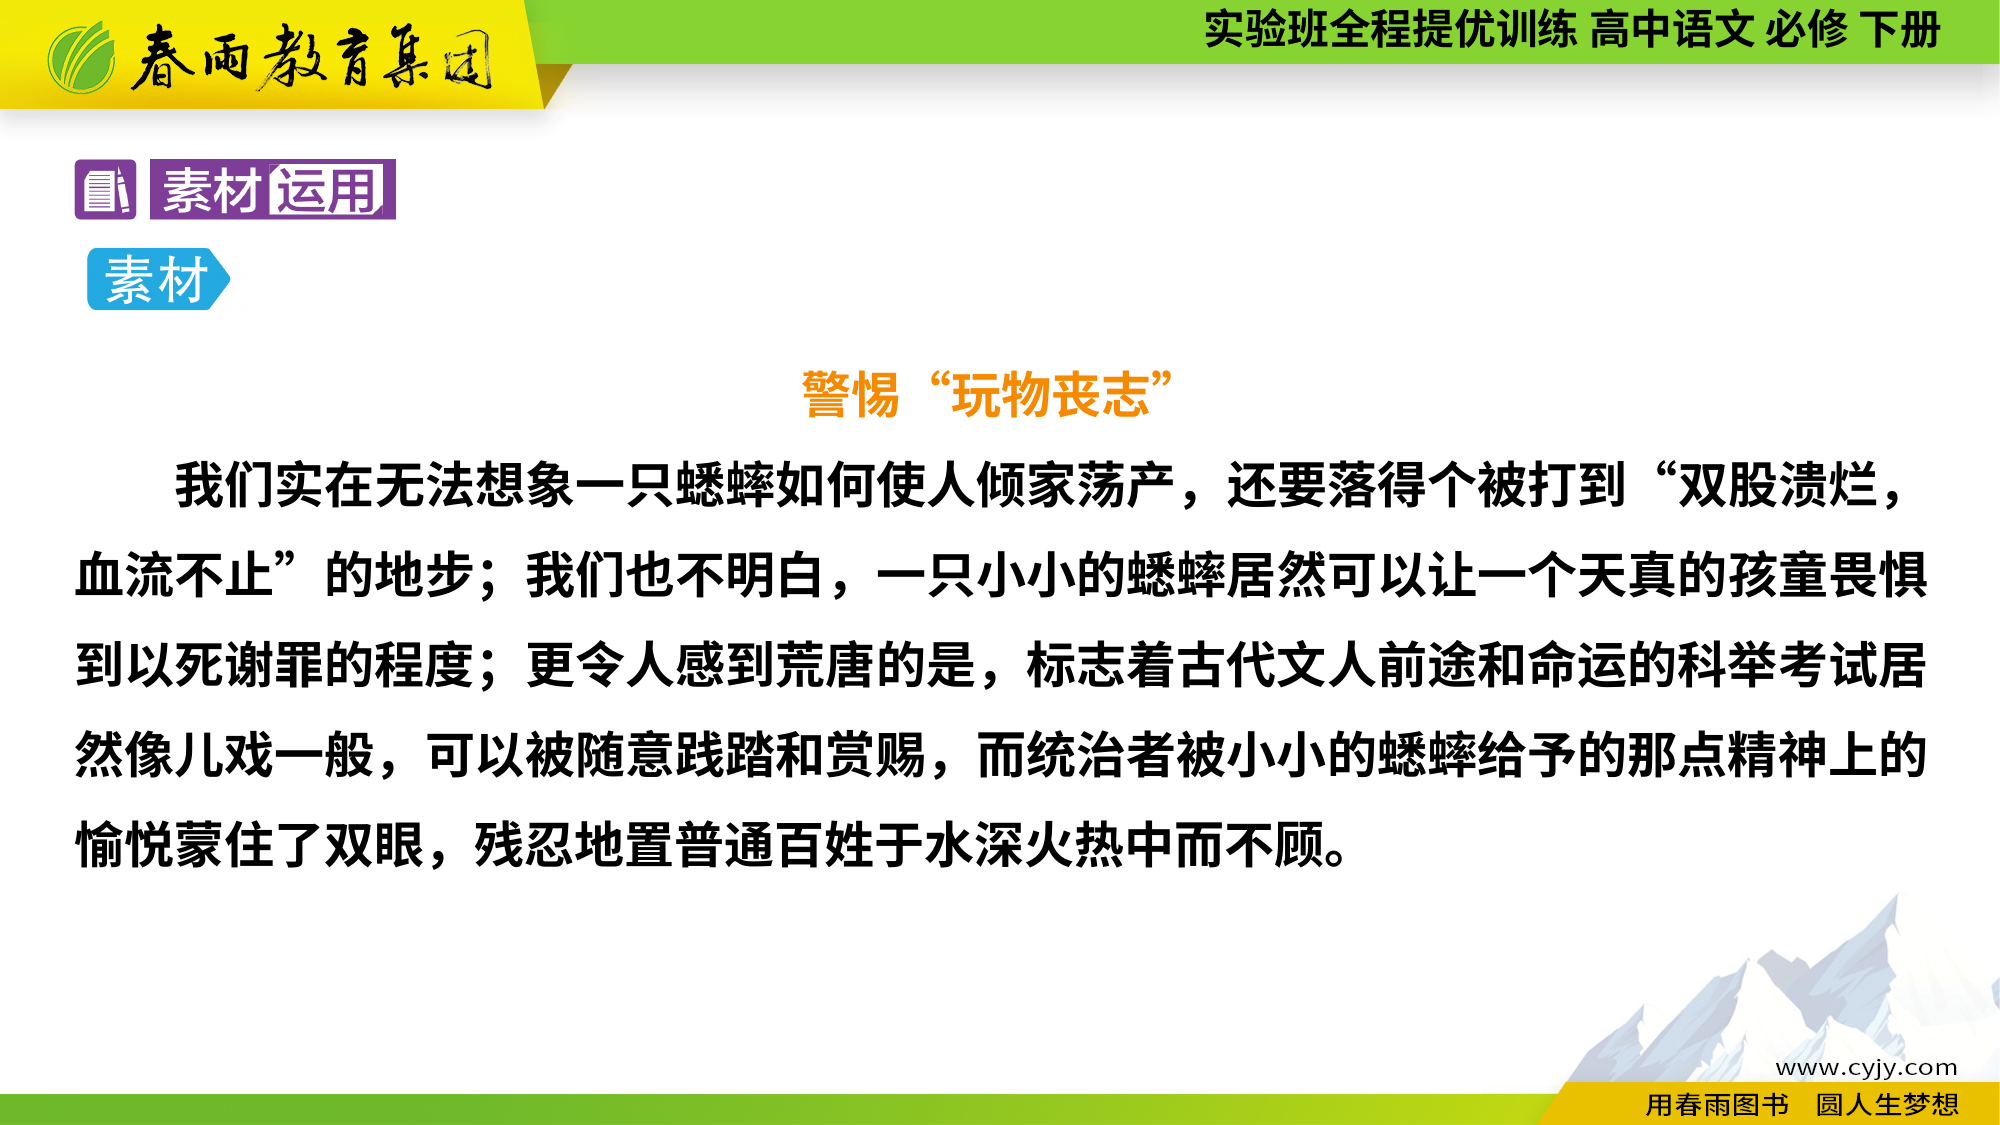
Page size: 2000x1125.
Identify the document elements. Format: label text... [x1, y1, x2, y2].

picture [0, 0, 2000, 1125]
list 警惕“玩物丧志” 我们实在无法想象一只蟋蟀如何使人倾家荡产，还要落得个被打到“双股溃烂，血流不止”的地步；我们也不明白，一只小小的蟋蟀居然可以让一个天真的孩童畏惧到以死谢罪的程度；更令人感到荒唐的是，标志着古代文人前途和命运的科举考试居然像儿戏一般，可以被随意践踏和赏赐，而统治者被小小的蟋蟀给予的那点精神上的愉悦蒙住了双眼，残忍地置普通百姓于水深火热中而不顾。 [59, 326, 1944, 876]
